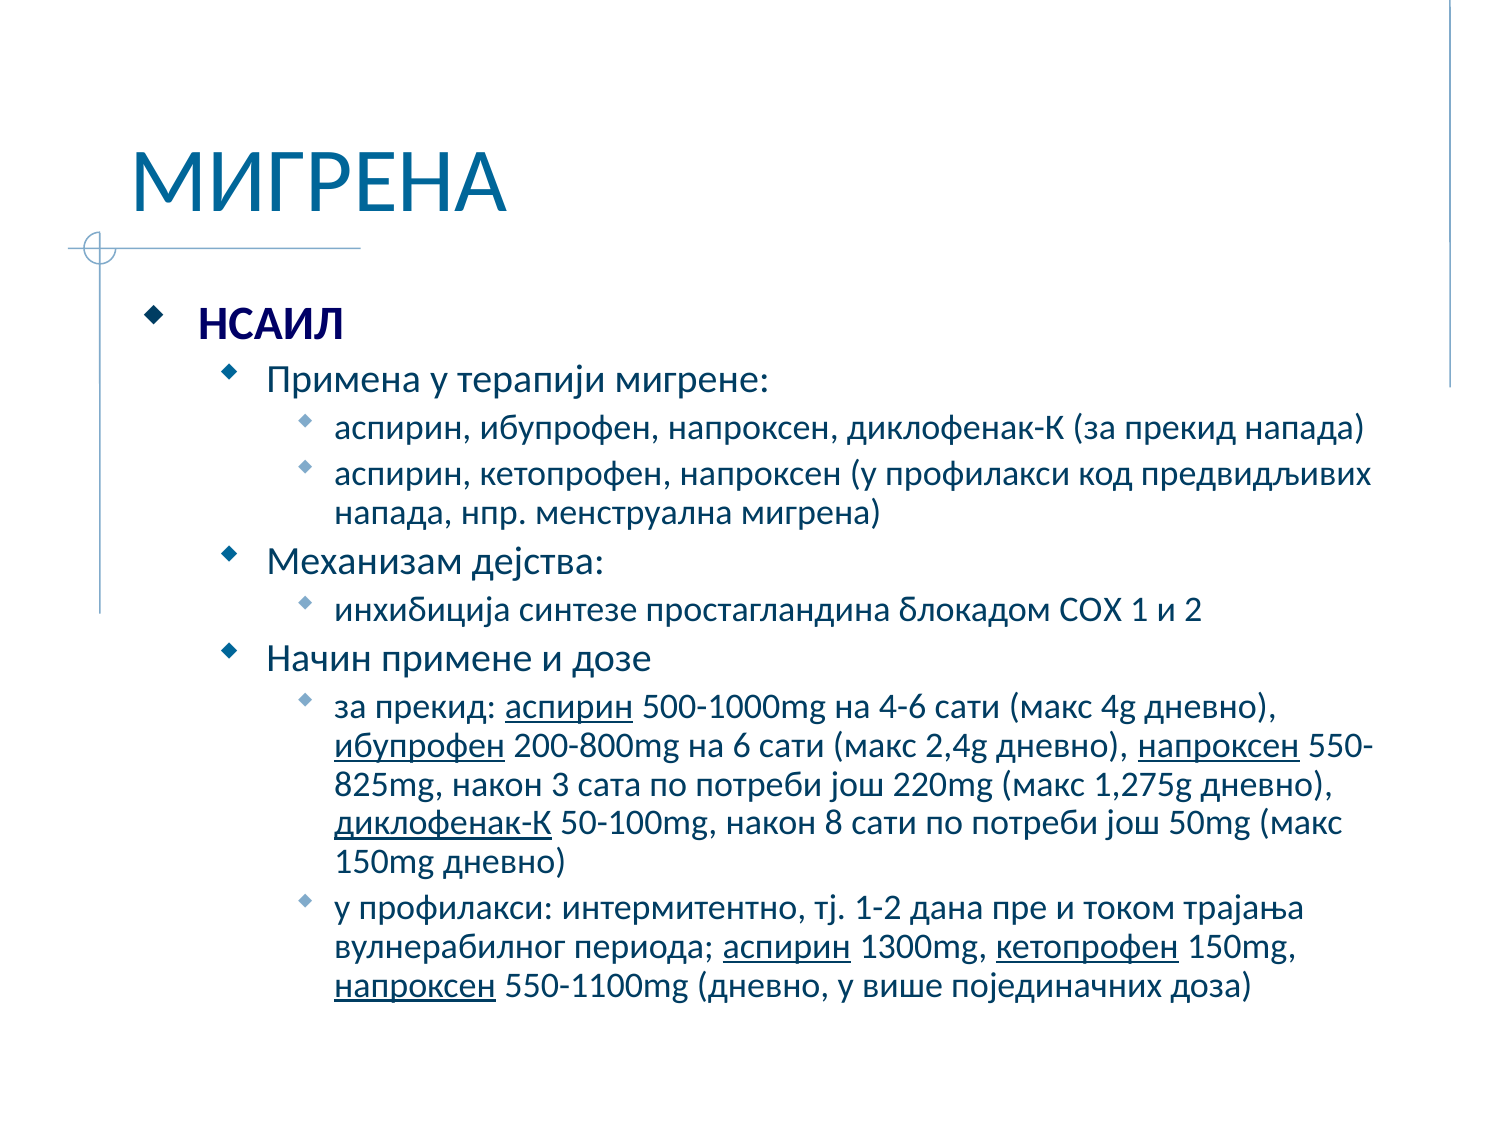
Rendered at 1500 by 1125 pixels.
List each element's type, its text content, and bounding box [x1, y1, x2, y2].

title МИГРЕНА [113, 49, 1436, 238]
list НСАИЛ Примена у терапији мигрене: аспирин, ибупрофен, напроксен, диклофенак-К (за прекид напада) аспирин, кетопрофен, напроксен (у профилакси код предвидљивих напада, нпр. менструална мигрена) Механизам дејства: инхибиција синтезе простагландина блокадом СОX 1 и 2 Начин примене и дозе за прекид: аспирин 500-1000mg на 4-6 сати (макс 4g дневно), ибупрофен 200-800mg на 6 сати (макс 2,4g дневно), напроксен 550-825mg, након 3 сата по потреби још 220mg (макс 1,275g дневно), диклофенак-К 50-100mg, након 8 сати по потреби још 50mg (макс 150mg дневно) у профилакси: интермитентно, тј. 1-2 дана пре и током трајања вулнерабилног периода; аспирин 1300mg, кетопрофен 150mg, напроксен 550-1100mg (дневно, у више појединачних доза) [124, 290, 1400, 1026]
